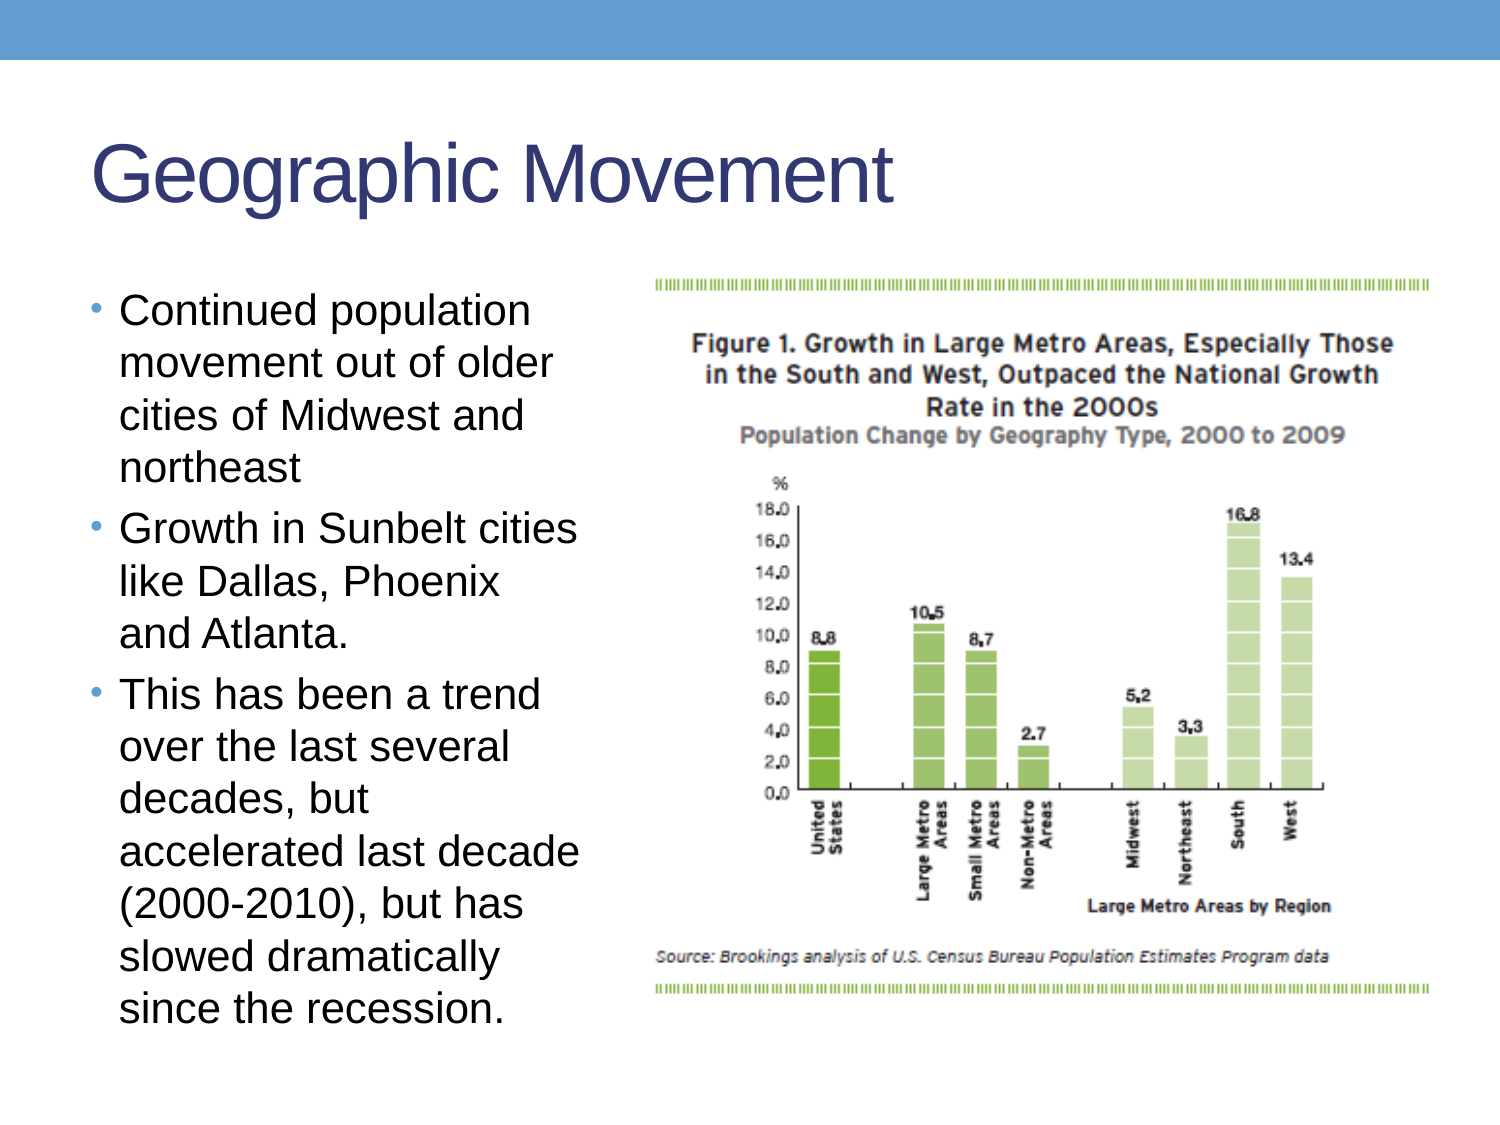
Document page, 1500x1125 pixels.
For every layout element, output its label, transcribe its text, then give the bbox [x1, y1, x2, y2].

picture [649, 262, 1461, 1026]
title Geographic Movement [75, 87, 1425, 250]
list Continued population movement out of older cities of Midwest and northeast Growth in Sunbelt cities like Dallas, Phoenix and Atlanta. This has been a trend over the last several decades, but accelerated last decade (2000-2010), but has slowed dramatically since the recession. [75, 274, 600, 1050]
